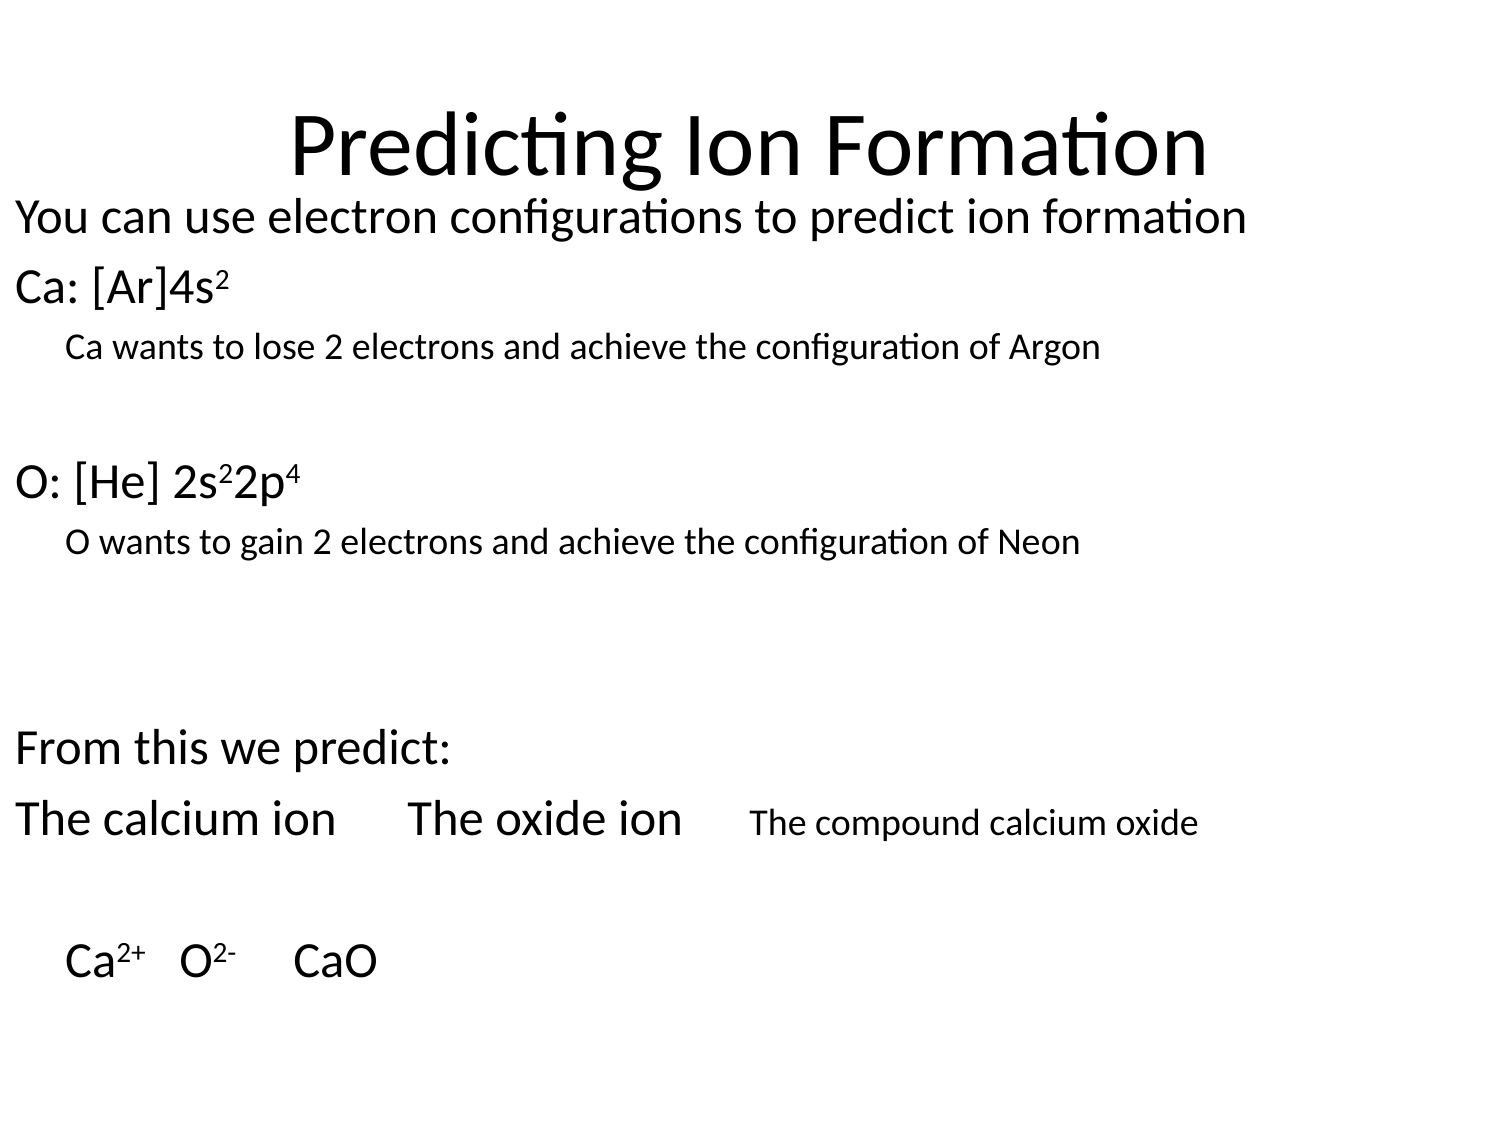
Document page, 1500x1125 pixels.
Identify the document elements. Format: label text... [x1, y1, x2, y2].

list You can use electron configurations to predict ion formation Ca: [Ar]4s2 Ca wants to lose 2 electrons and achieve the configuration of Argon O: [He] 2s22p4 O wants to gain 2 electrons and achieve the configuration of Neon From this we predict: The calcium ion The oxide ion The compound calcium oxide Ca2+ O2- CaO [0, 174, 1500, 1005]
title Predicting Ion Formation [75, 45, 1425, 174]
